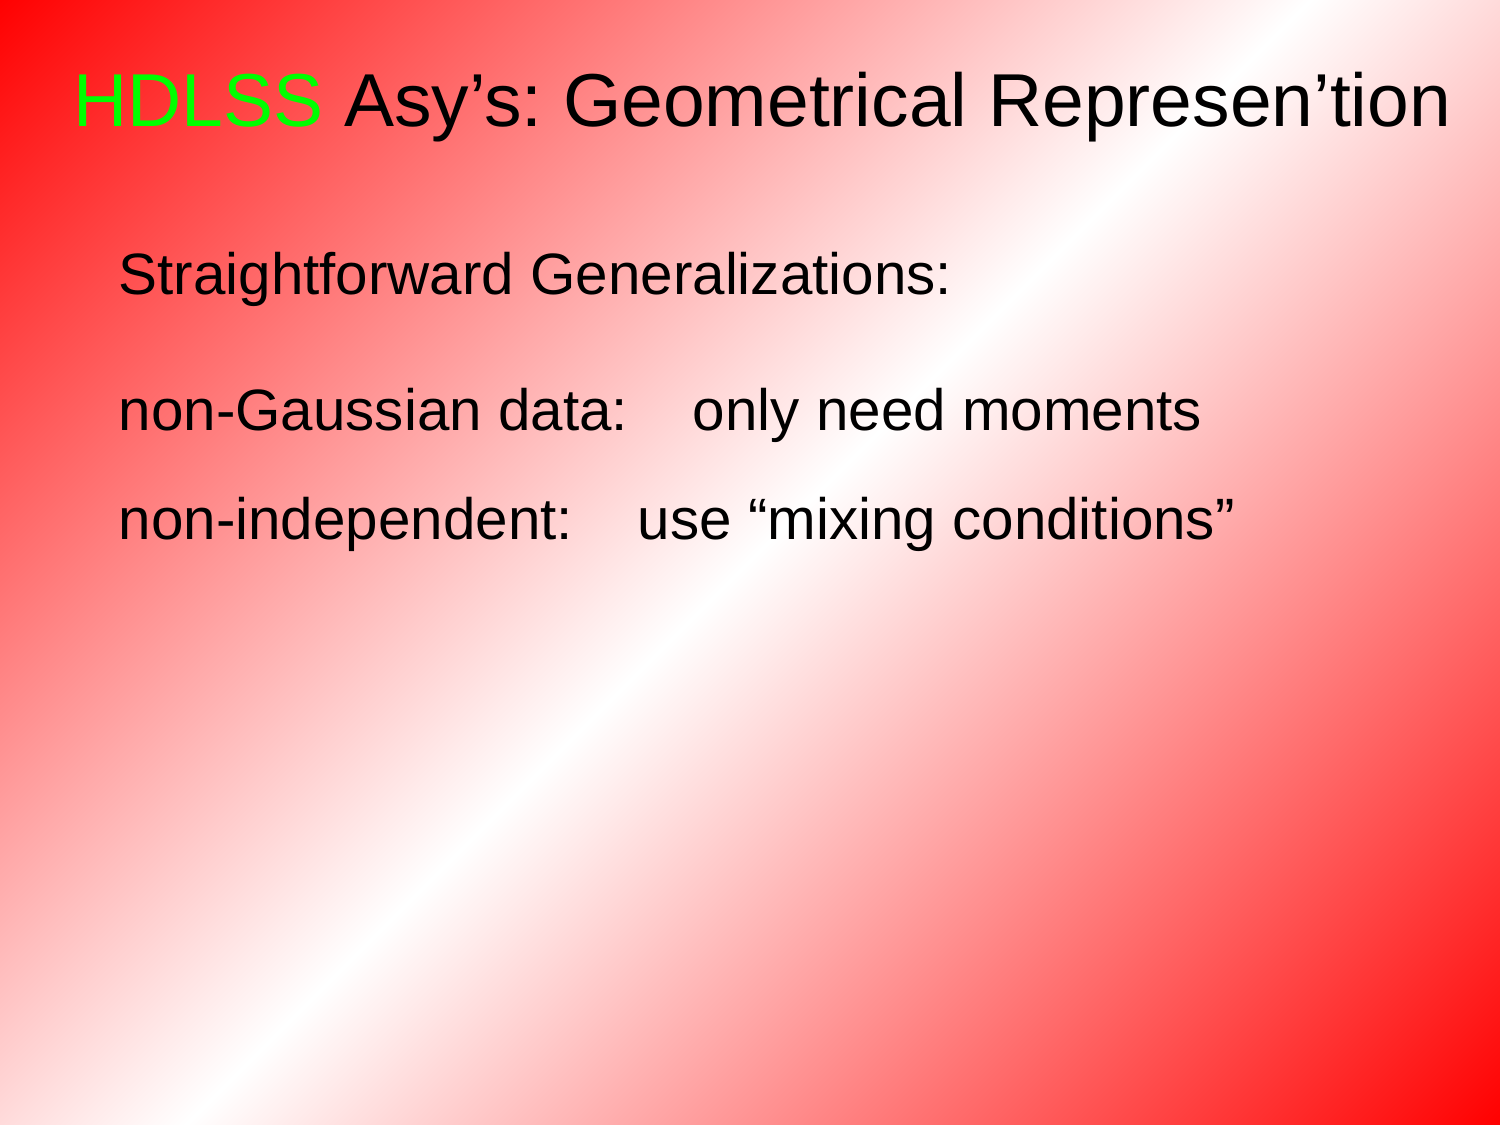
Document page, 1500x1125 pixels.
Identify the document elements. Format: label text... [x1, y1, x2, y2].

title HDLSS Asy’s: Geometrical Represen’tion [50, 37, 1475, 156]
list Straightforward Generalizations: non-Gaussian data: only need moments non-independent: use “mixing conditions” [103, 242, 1400, 1050]
